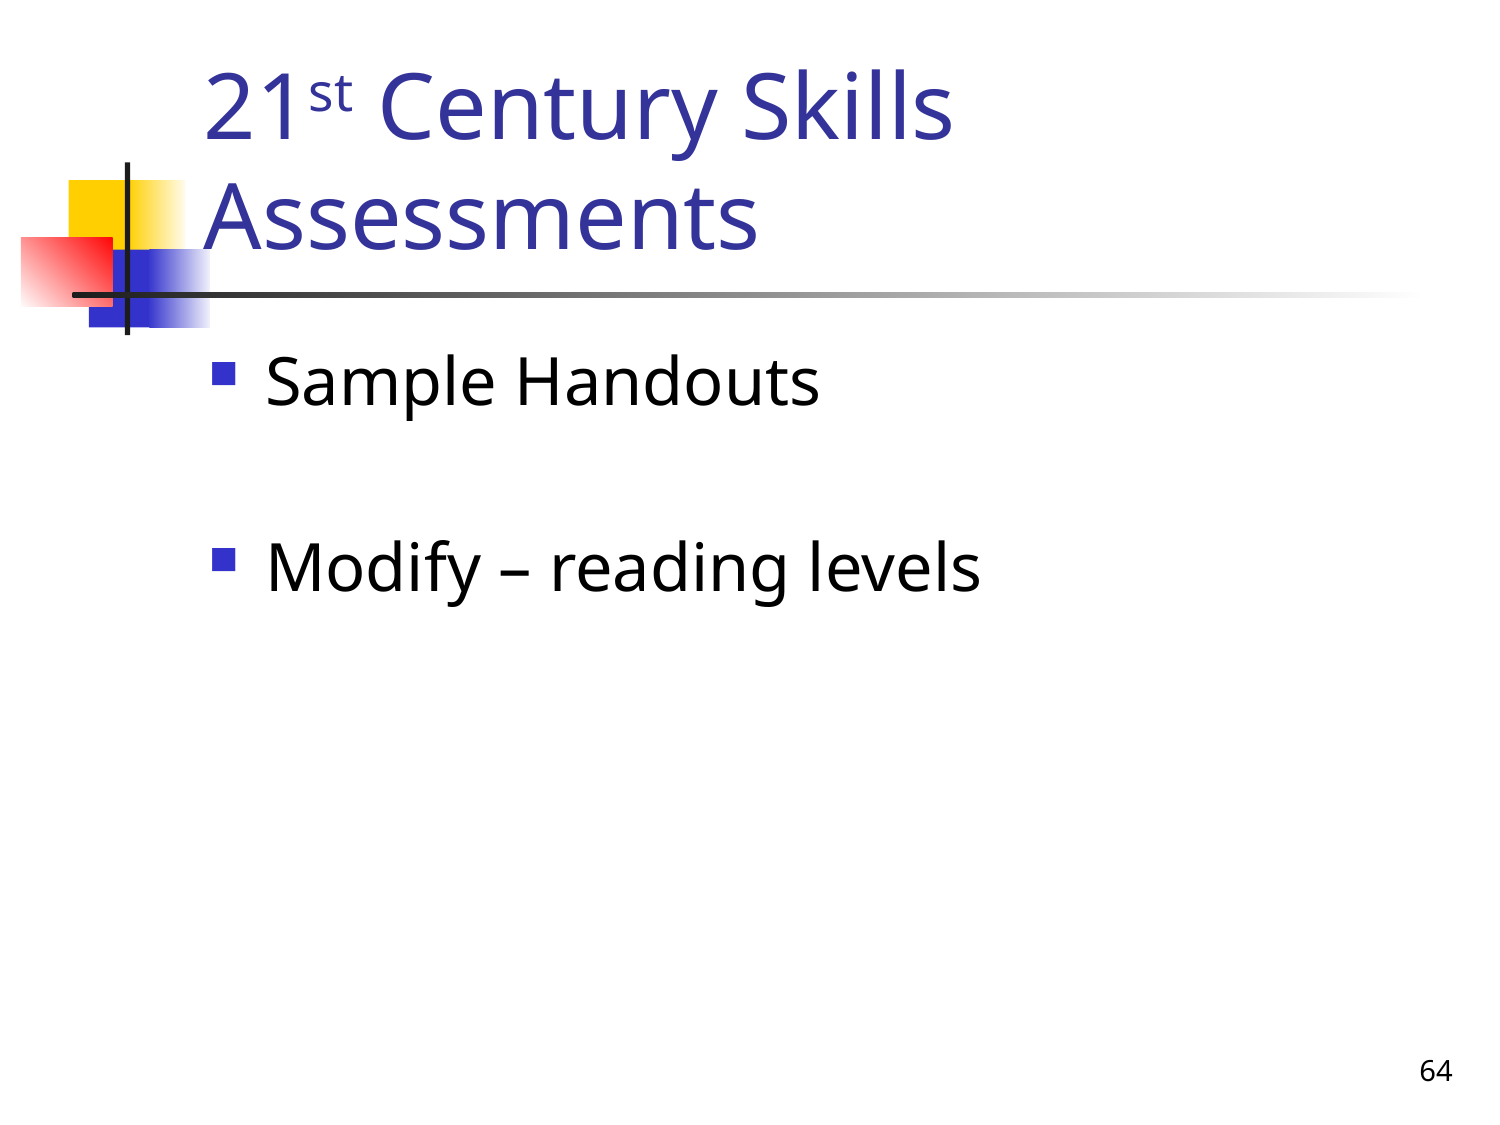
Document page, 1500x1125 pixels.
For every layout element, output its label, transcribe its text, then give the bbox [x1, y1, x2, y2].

list Sample Handouts Modify – reading levels [193, 330, 1470, 1007]
slide_number 64 [1154, 1023, 1468, 1100]
title 21st Century Skills Assessments [188, 34, 1468, 276]
